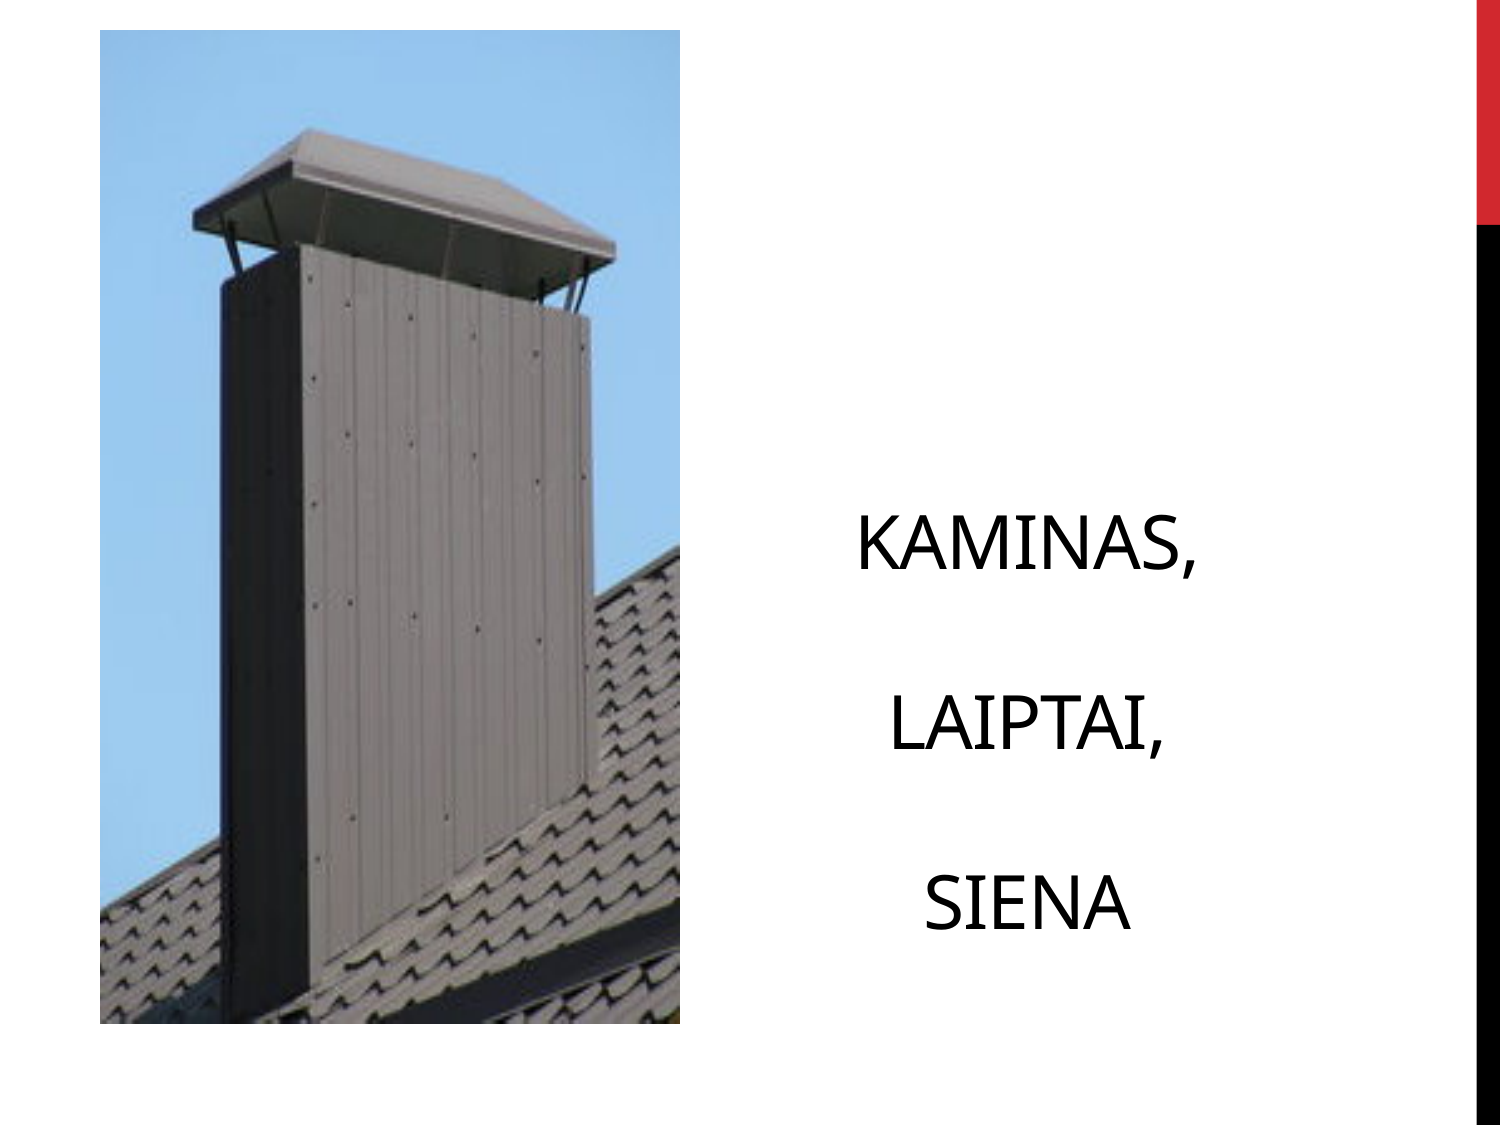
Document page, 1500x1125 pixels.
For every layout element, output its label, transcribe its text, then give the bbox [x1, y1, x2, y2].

picture [99, 30, 680, 1024]
title KAMINAS, LAIPTAI, SIENA [750, 45, 1306, 953]
